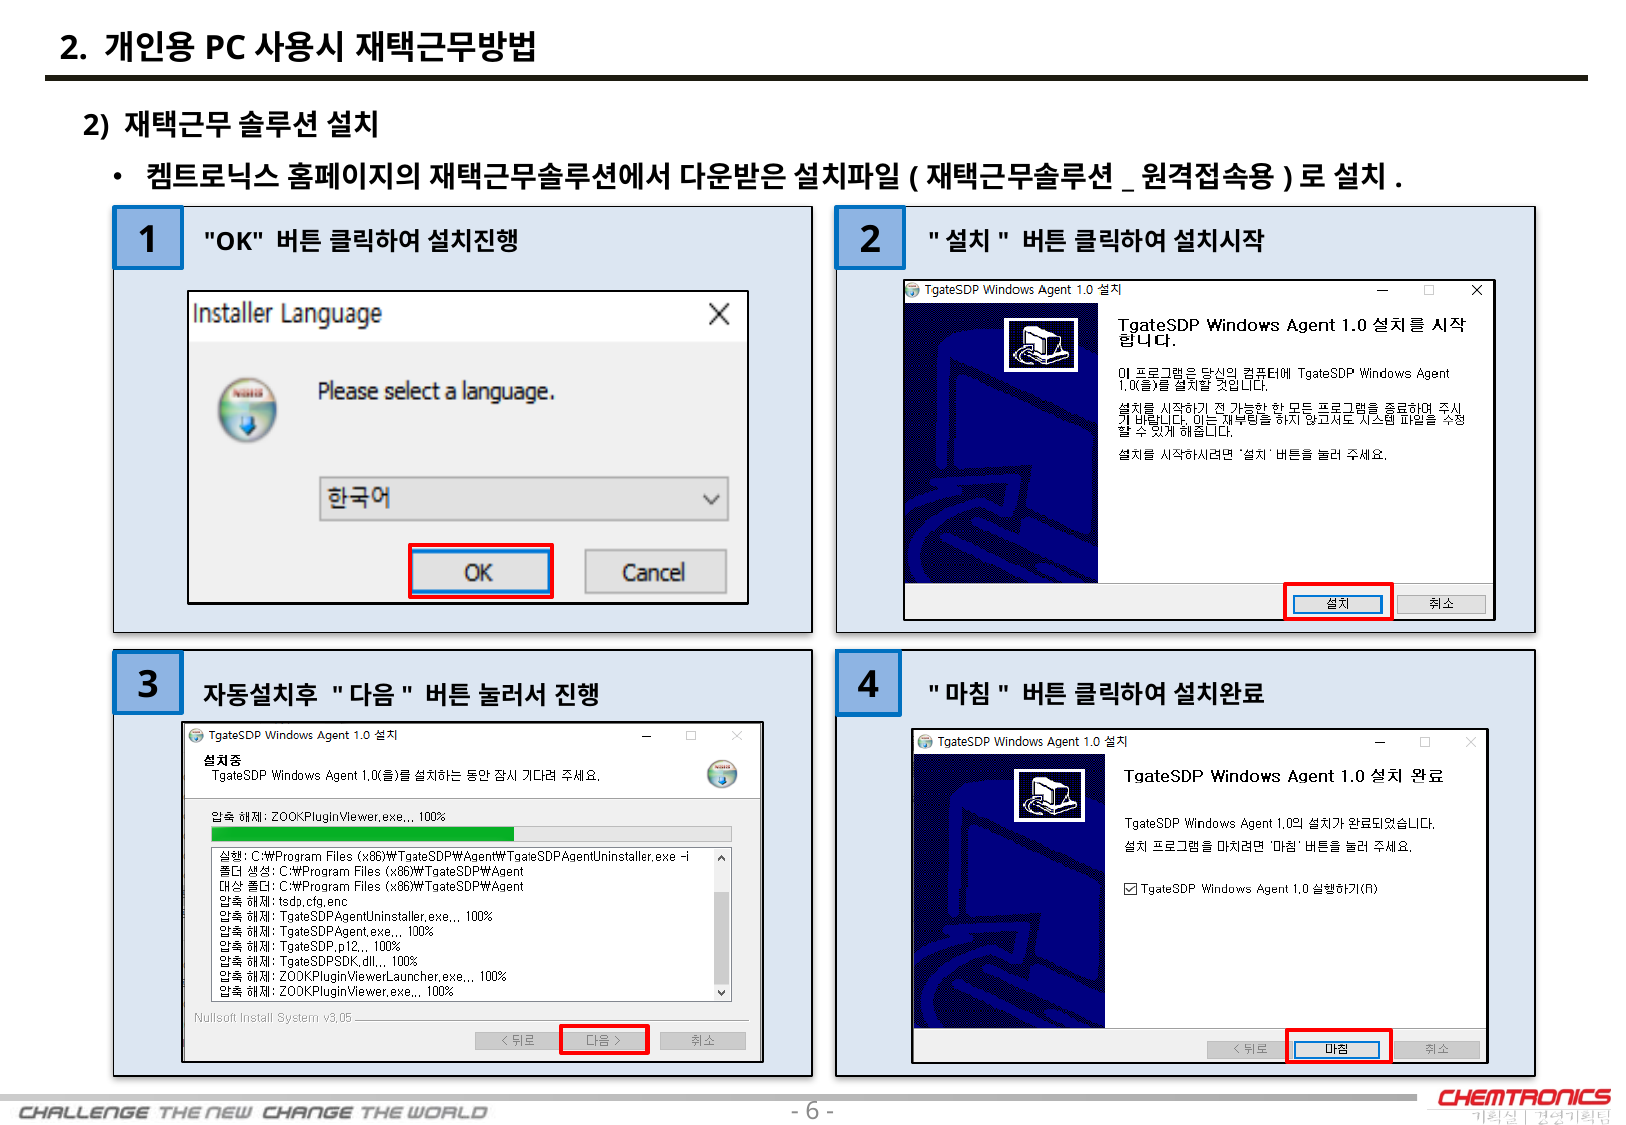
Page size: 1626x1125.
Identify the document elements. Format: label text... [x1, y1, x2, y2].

text_box [835, 649, 1536, 1077]
text_box 1 [112, 205, 184, 270]
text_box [182, 722, 762, 1062]
text_box "마침" 버튼 클릭하여 설치완료 [913, 655, 1444, 716]
text_box [836, 206, 1536, 633]
text_box 2 [834, 205, 906, 270]
text_box 2) 재택근무 솔루션 설치 • 켐트로닉스 홈페이지의 재택근무솔루션에서 다운받은 설치파일(재택근무솔루션_원격접속용)로 설치. [67, 81, 1553, 201]
text_box [113, 206, 813, 633]
picture [0, 1103, 502, 1123]
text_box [912, 730, 1487, 1063]
text_box 자동설치후 "다음" 버튼 눌러서 진행 [188, 657, 797, 717]
text_box 3 [112, 650, 184, 715]
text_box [188, 291, 748, 603]
slide_number - 6 - [622, 1081, 1003, 1125]
picture [1426, 1084, 1622, 1125]
text_box 2. 개인용PC사용시 재택근무방법 [44, 19, 1530, 78]
text_box "OK" 버튼 클릭하여 설치진행 [188, 218, 720, 264]
text_box [113, 649, 813, 1077]
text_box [904, 280, 1494, 620]
text_box "설치" 버튼 클릭하여 설치시작 [913, 218, 1444, 264]
text_box 4 [835, 649, 902, 717]
